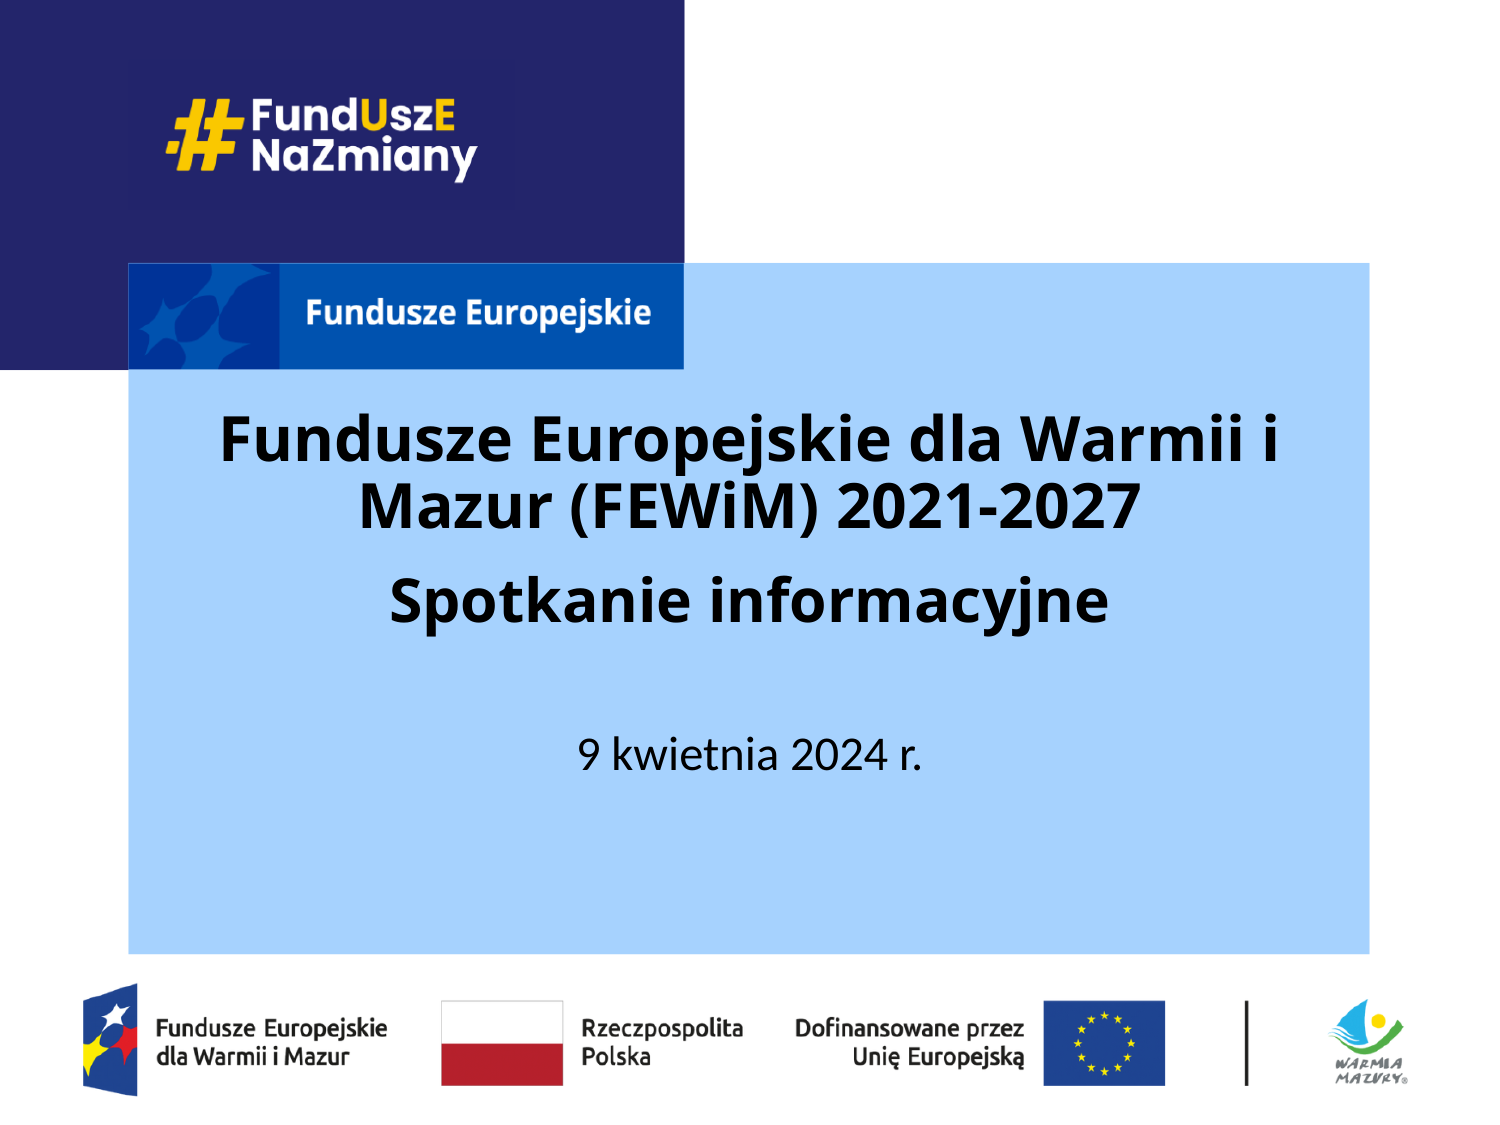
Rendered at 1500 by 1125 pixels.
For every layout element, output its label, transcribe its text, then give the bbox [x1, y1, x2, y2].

picture [0, 0, 1499, 1125]
subtitle Spotkanie informacyjne 9 kwietnia 2024 r. [187, 563, 1313, 917]
title Fundusze Europejskie dla Warmii i Mazur (FEWiM) 2021-2027 [187, 387, 1313, 563]
